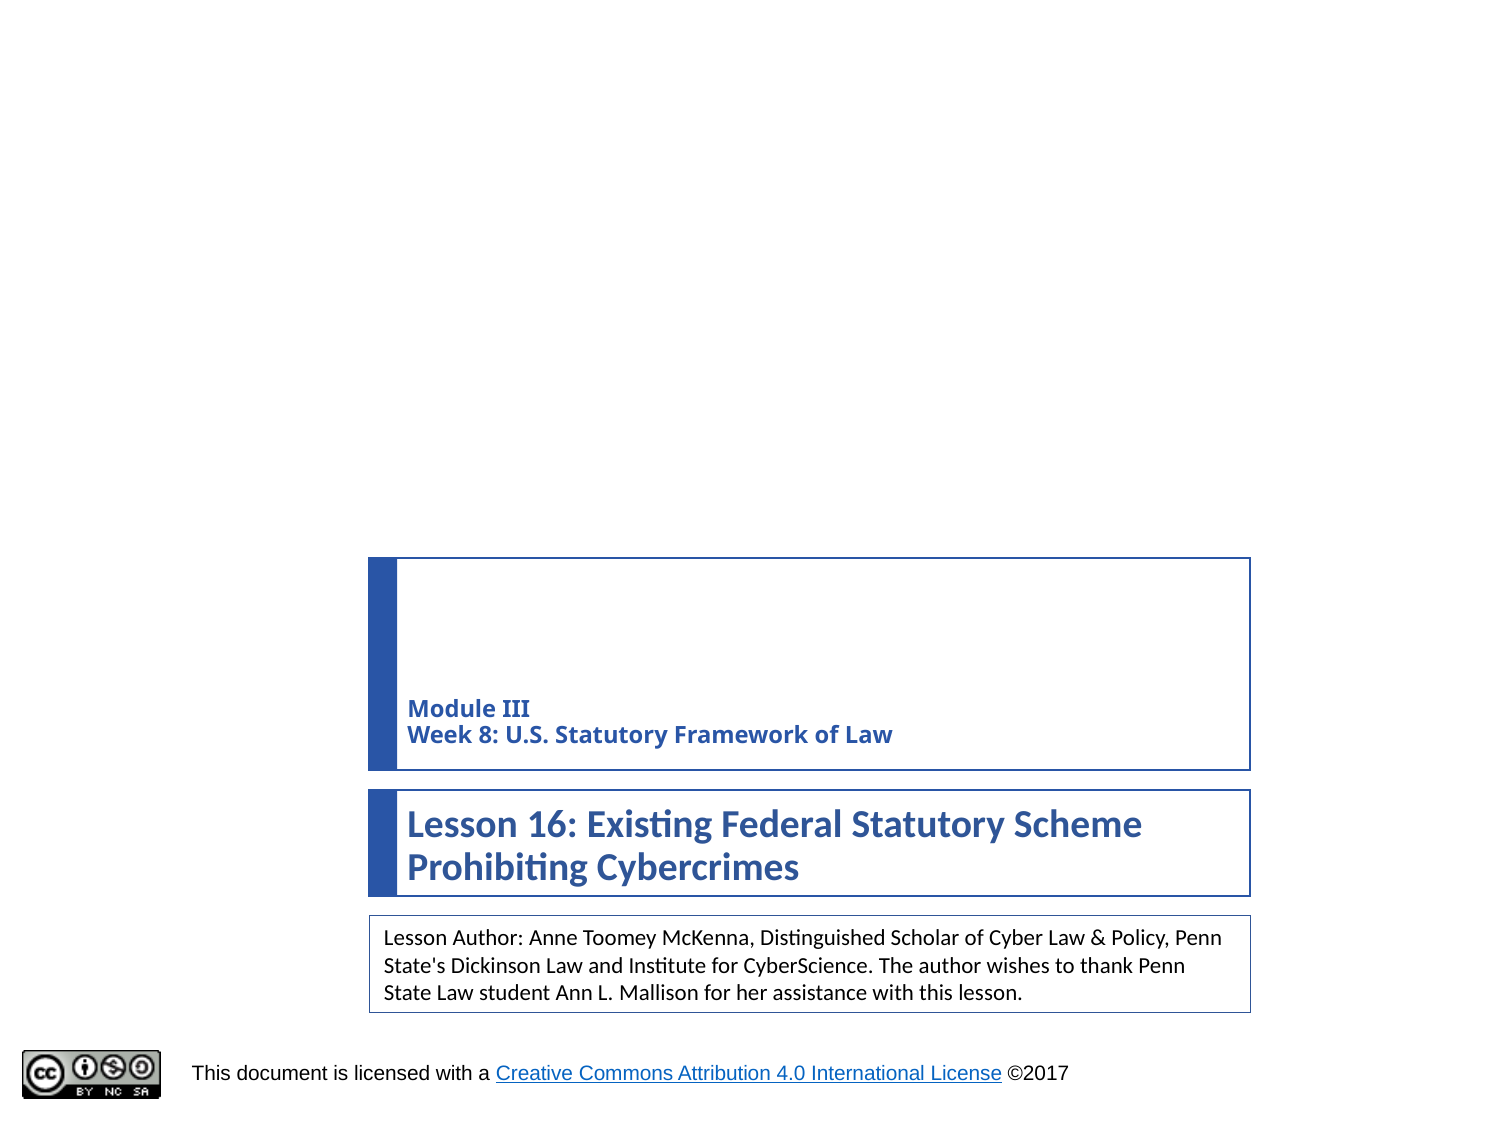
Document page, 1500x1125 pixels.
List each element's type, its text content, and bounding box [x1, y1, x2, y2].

picture [22, 1050, 161, 1099]
title Module III Week 8: U.S. Statutory Framework of Law [392, 624, 1246, 757]
text_box Lesson Author: Anne Toomey McKenna, Distinguished Scholar of Cyber Law & Policy, Penn State's Dickinson Law and Institute for CyberScience. The author wishes to thank Penn State Law student Ann L. Mallison for her assistance with this lesson. [369, 915, 1251, 1013]
list Lesson 16: Existing Federal Statutory Scheme Prohibiting Cybercrimes [392, 819, 1279, 873]
